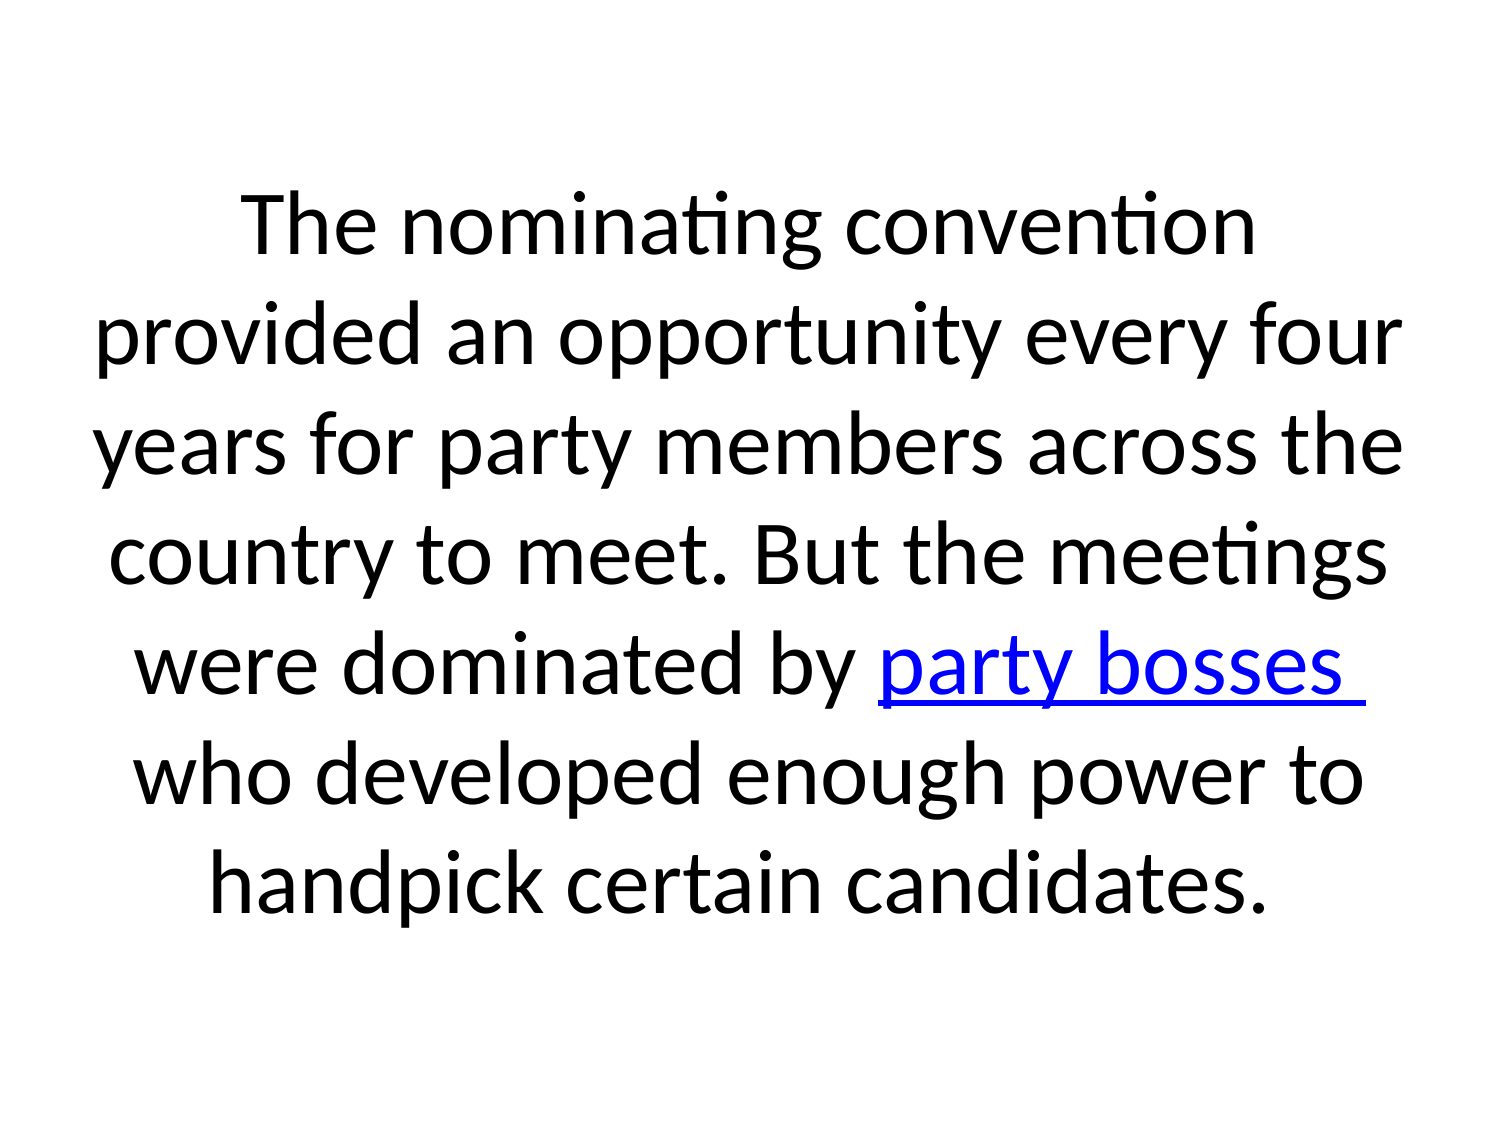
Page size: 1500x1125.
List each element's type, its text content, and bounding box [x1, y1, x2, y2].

title The nominating convention provided an opportunity every four years for party members across the country to meet. But the meetings were dominated by party bosses who developed enough power to handpick certain candidates. [74, 44, 1426, 1051]
